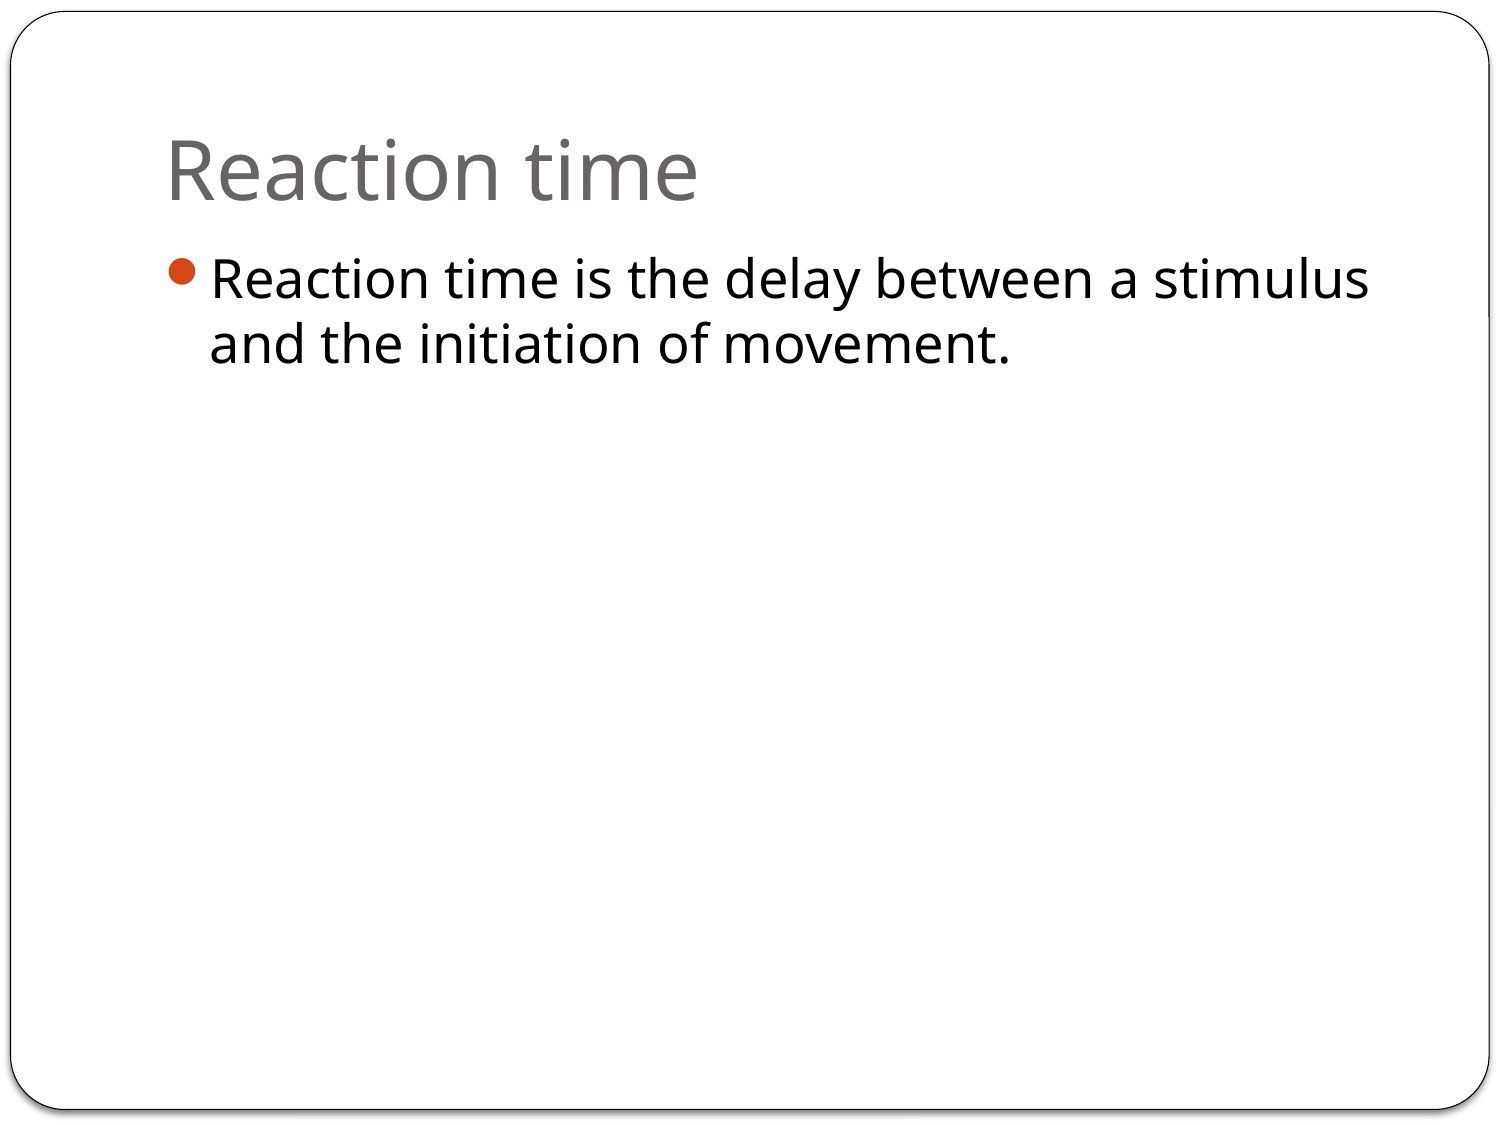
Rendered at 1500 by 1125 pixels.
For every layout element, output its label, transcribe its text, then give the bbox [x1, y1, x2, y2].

list Reaction time is the delay between a stimulus and the initiation of movement. [150, 237, 1425, 988]
title Reaction time [150, 45, 1425, 233]
